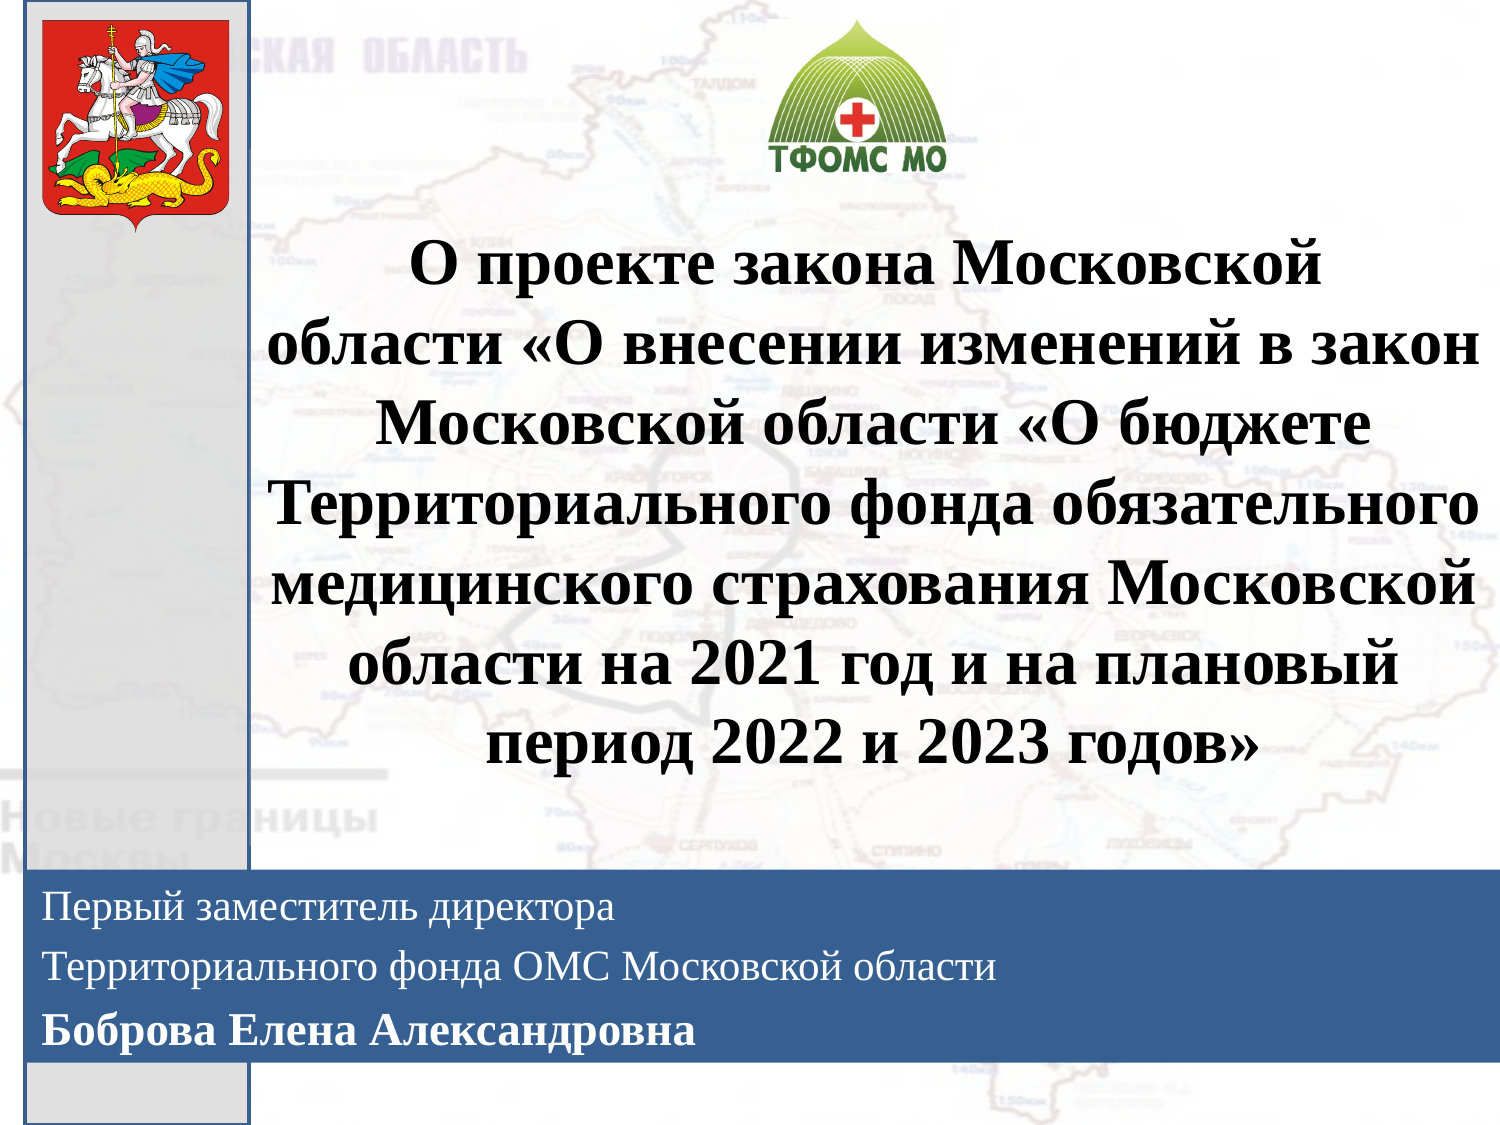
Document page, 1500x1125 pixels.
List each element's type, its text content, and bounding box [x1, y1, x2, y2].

title О проекте закона Московской области «О внесении изменений в закон Московской области «О бюджете Территориального фонда обязательного медицинского страхования Московской области на 2021 год и на плановый период 2022 и 2023 годов» [249, 148, 1500, 847]
subtitle Первый заместитель директора Территориального фонда ОМС Московской области Боброва Елена Александровна [26, 869, 1500, 1063]
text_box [40, 18, 231, 235]
picture [766, 18, 948, 173]
text_box [23, 1, 251, 1125]
